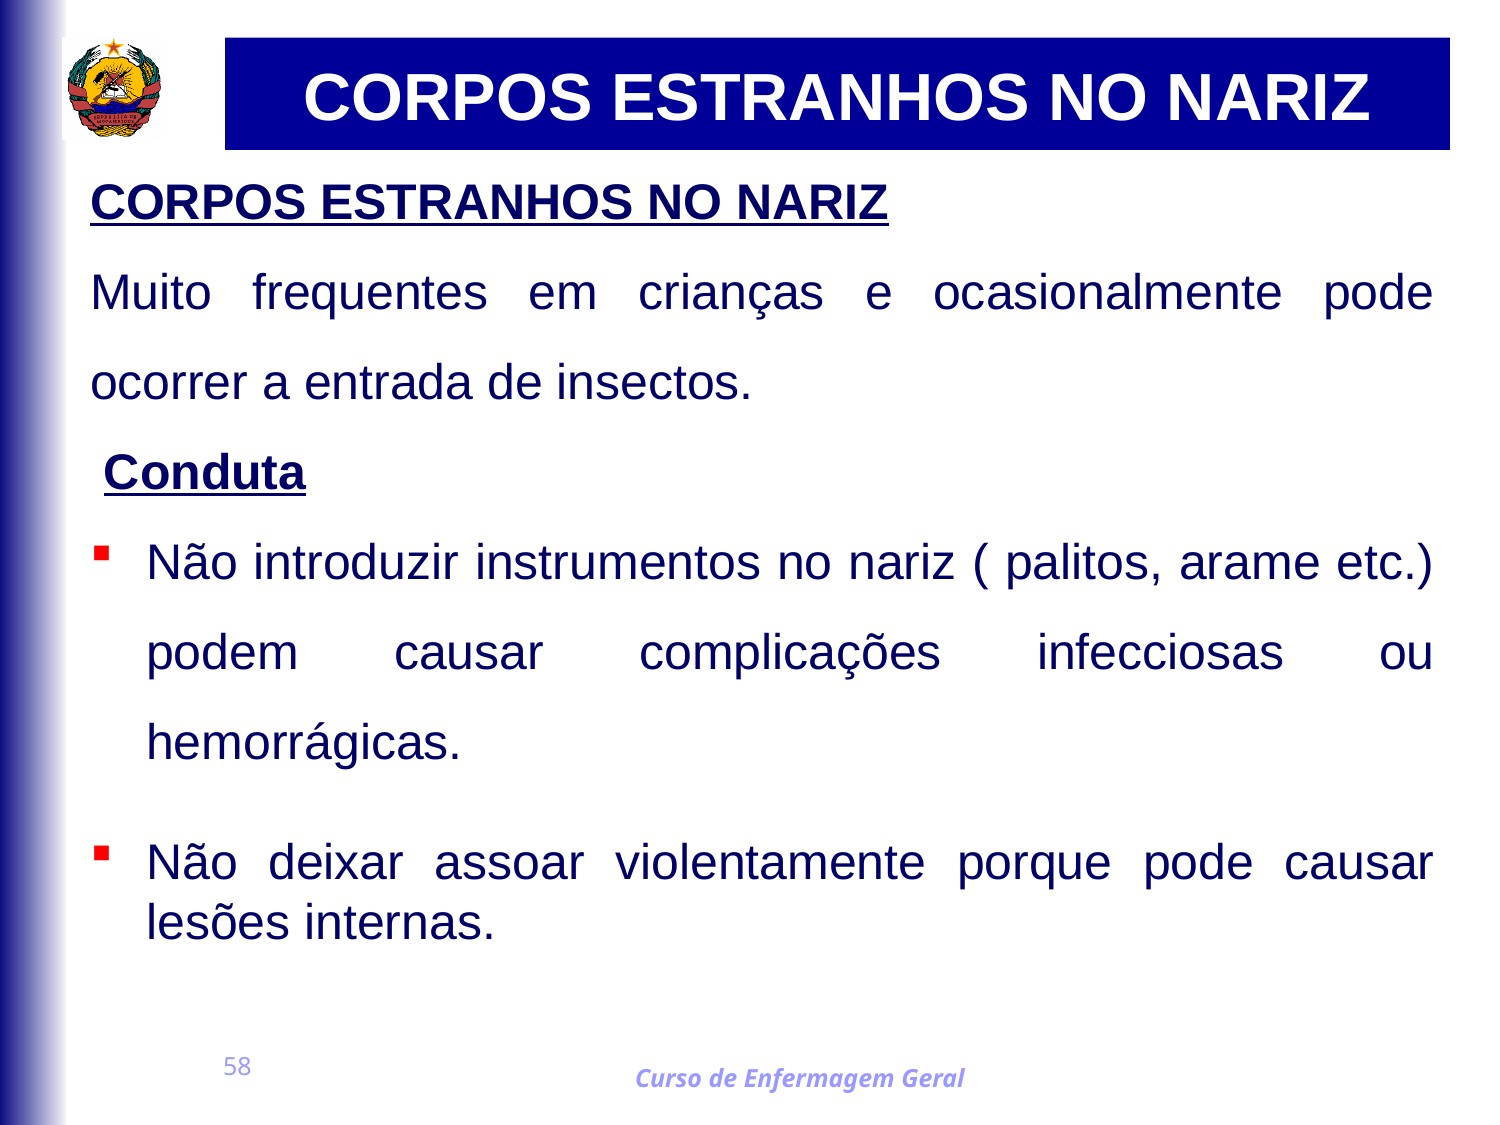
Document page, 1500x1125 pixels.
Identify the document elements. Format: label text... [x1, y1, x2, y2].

list CORPOS ESTRANHOS NO NARIZ Muito frequentes em crianças e ocasionalmente pode ocorrer a entrada de insectos. Conduta Não introduzir instrumentos no nariz ( palitos, arame etc.) podem causar complicações infecciosas ou hemorrágicas. Não deixar assoar violentamente porque pode causar lesões internas. [74, 162, 1451, 988]
footer Curso de Enfermagem Geral [499, 1049, 1101, 1101]
title CORPOS ESTRANHOS NO NARIZ [224, 37, 1451, 151]
slide_number 58 [62, 1037, 413, 1098]
